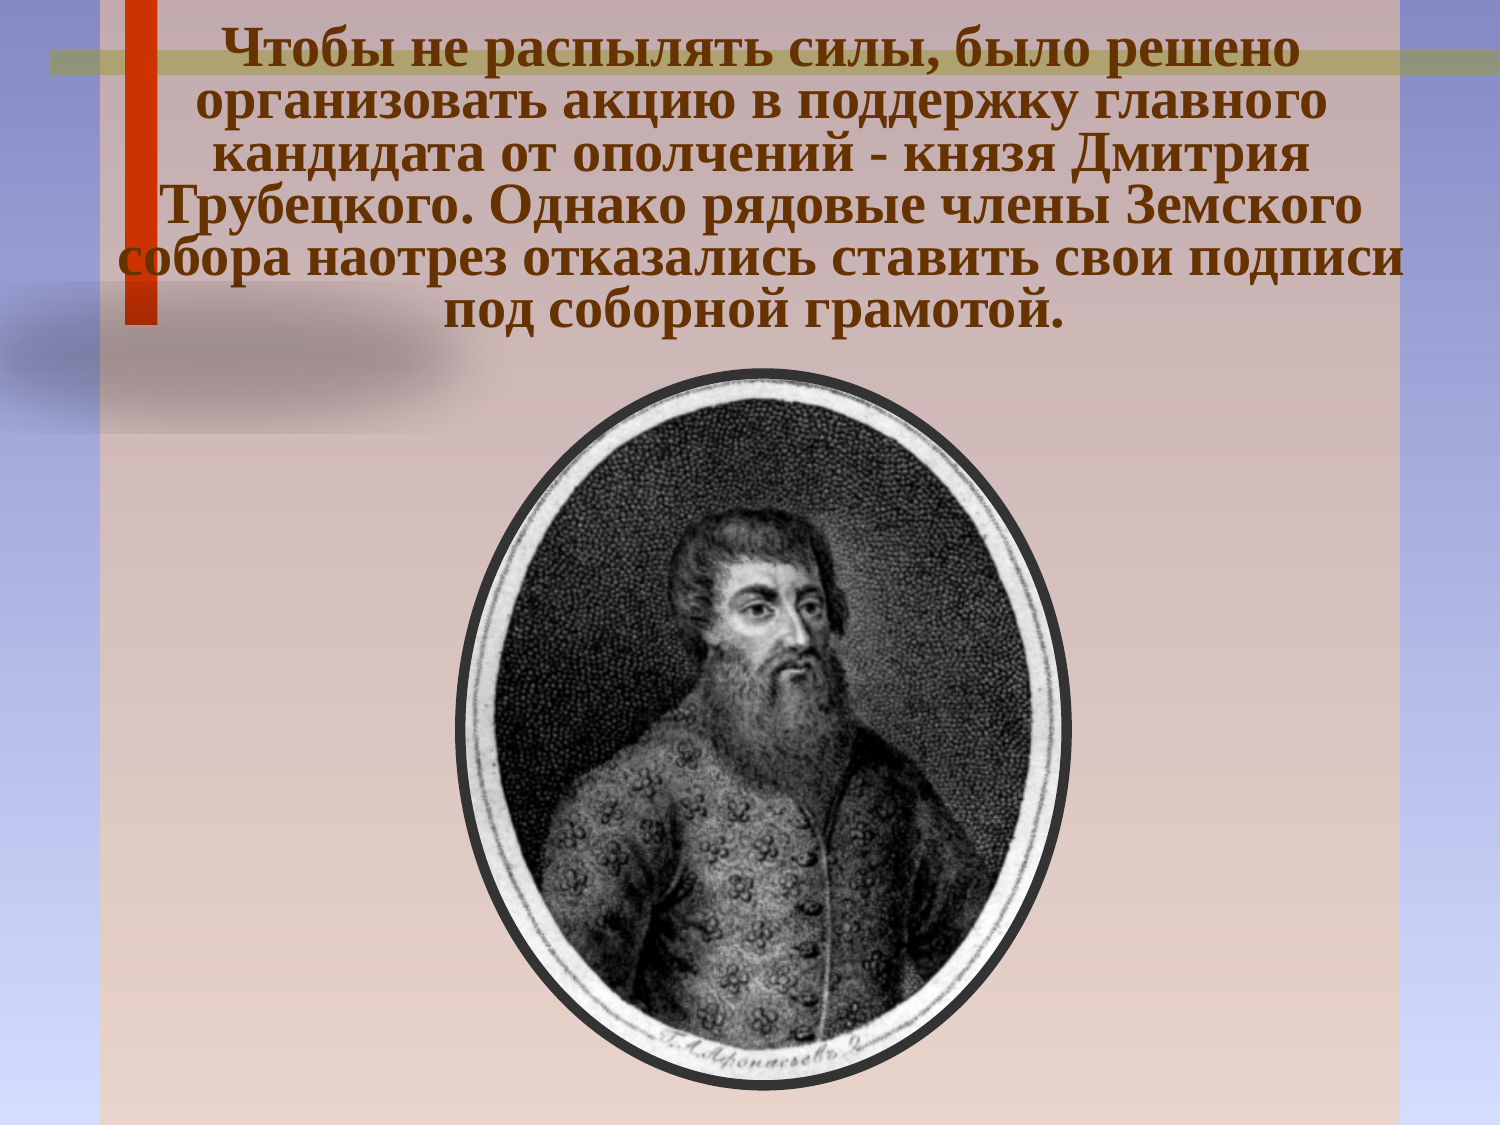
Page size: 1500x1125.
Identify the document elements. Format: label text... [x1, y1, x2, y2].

title Чтобы не распылять силы, было решено организовать акцию в поддержку главного кандидата от ополчений - князя Дмитрия Трубецкого. Однако рядовые члены Земского собора наотрез отказались ставить свои подписи под соборной грамотой. [64, 30, 1459, 231]
picture [459, 373, 1067, 1086]
